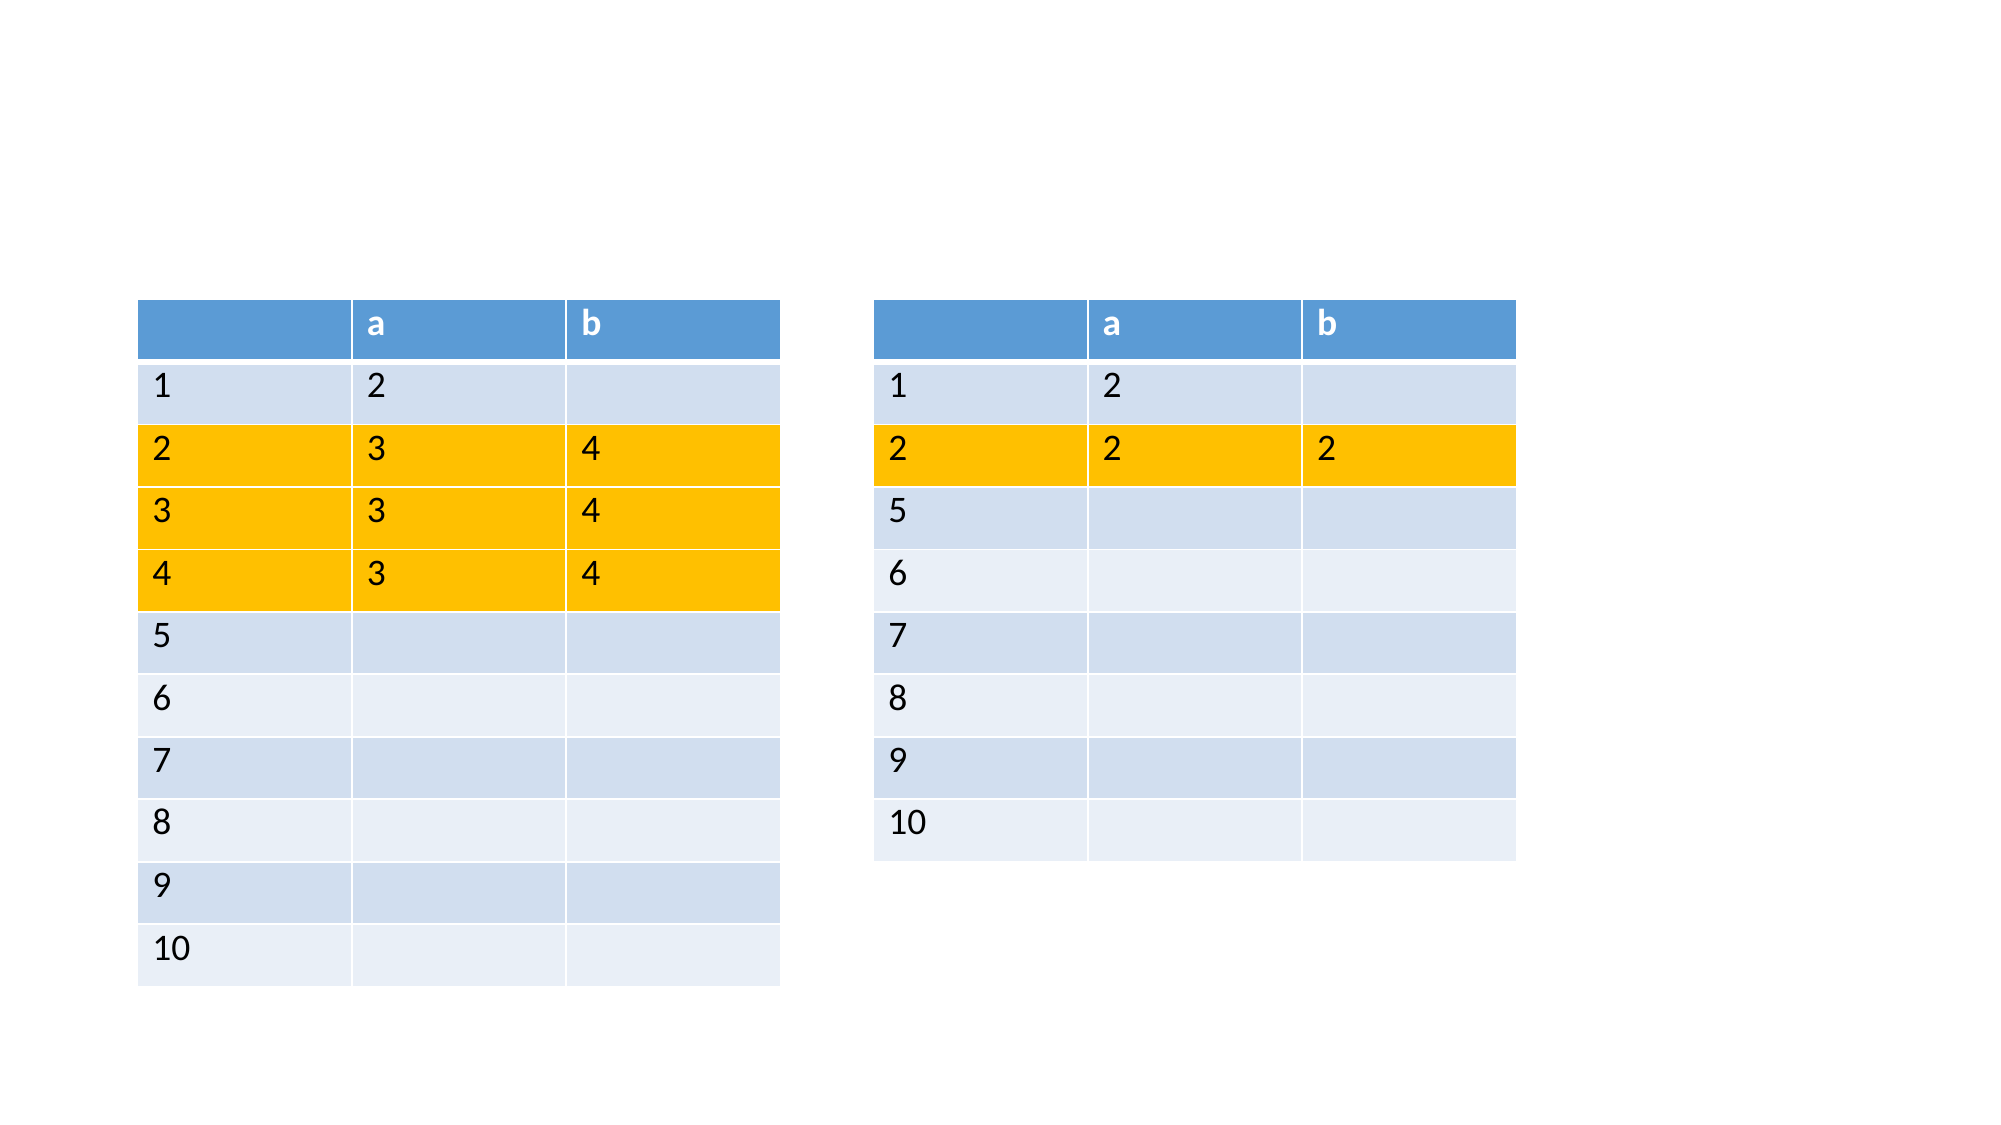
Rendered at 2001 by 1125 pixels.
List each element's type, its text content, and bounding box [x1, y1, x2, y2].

table_cell 4 [138, 550, 351, 611]
table_cell [567, 613, 780, 673]
table_header b [567, 300, 780, 359]
table_cell [1089, 613, 1301, 673]
table_cell 4 [567, 488, 780, 549]
table_cell 8 [138, 800, 351, 861]
table_header b [1303, 300, 1516, 359]
table_cell [1089, 488, 1301, 549]
table_cell [1303, 613, 1516, 673]
table_cell [353, 800, 565, 861]
table_cell [1303, 550, 1516, 611]
table_cell 2 [138, 425, 351, 486]
table_cell [1303, 800, 1516, 861]
table_cell [567, 365, 780, 424]
table_cell 10 [874, 800, 1087, 861]
table_cell [1303, 675, 1516, 736]
table_header [874, 300, 1087, 359]
table_header a [353, 300, 565, 359]
table_cell [353, 738, 565, 798]
table_cell 3 [353, 488, 565, 549]
table_cell 3 [353, 425, 565, 486]
table_cell 5 [138, 613, 351, 673]
table_cell 2 [874, 425, 1087, 486]
table_cell 7 [138, 738, 351, 798]
table_cell [1303, 365, 1516, 424]
table_cell 3 [138, 488, 351, 549]
table_cell 2 [1089, 365, 1301, 424]
table_cell [353, 863, 565, 923]
table_cell [567, 675, 780, 736]
table_cell [1089, 550, 1301, 611]
table_cell 1 [874, 365, 1087, 424]
table_cell 5 [874, 488, 1087, 549]
table_cell 2 [1089, 425, 1301, 486]
table_cell [567, 738, 780, 798]
table_cell [1089, 675, 1301, 736]
table_cell [353, 613, 565, 673]
table_cell 6 [138, 675, 351, 736]
table_cell [353, 925, 565, 986]
table_cell [1089, 800, 1301, 861]
table_cell [567, 863, 780, 923]
table_cell 4 [567, 425, 780, 486]
table_cell [1303, 738, 1516, 798]
table_cell 9 [138, 863, 351, 923]
table_cell 7 [874, 613, 1087, 673]
table_cell [567, 925, 780, 986]
table_cell [1089, 738, 1301, 798]
table_cell [353, 675, 565, 736]
table_cell 2 [353, 365, 565, 424]
table_cell 2 [1303, 425, 1516, 486]
table_cell 1 [138, 365, 351, 424]
table_cell 10 [138, 925, 351, 986]
table_cell 6 [874, 550, 1087, 611]
table_cell 8 [874, 675, 1087, 736]
table_cell [1303, 488, 1516, 549]
table_cell [567, 800, 780, 861]
table_header [138, 300, 351, 359]
table_cell 9 [874, 738, 1087, 798]
table_cell 3 [353, 550, 565, 611]
table_cell 4 [567, 550, 780, 611]
table_header a [1089, 300, 1301, 359]
